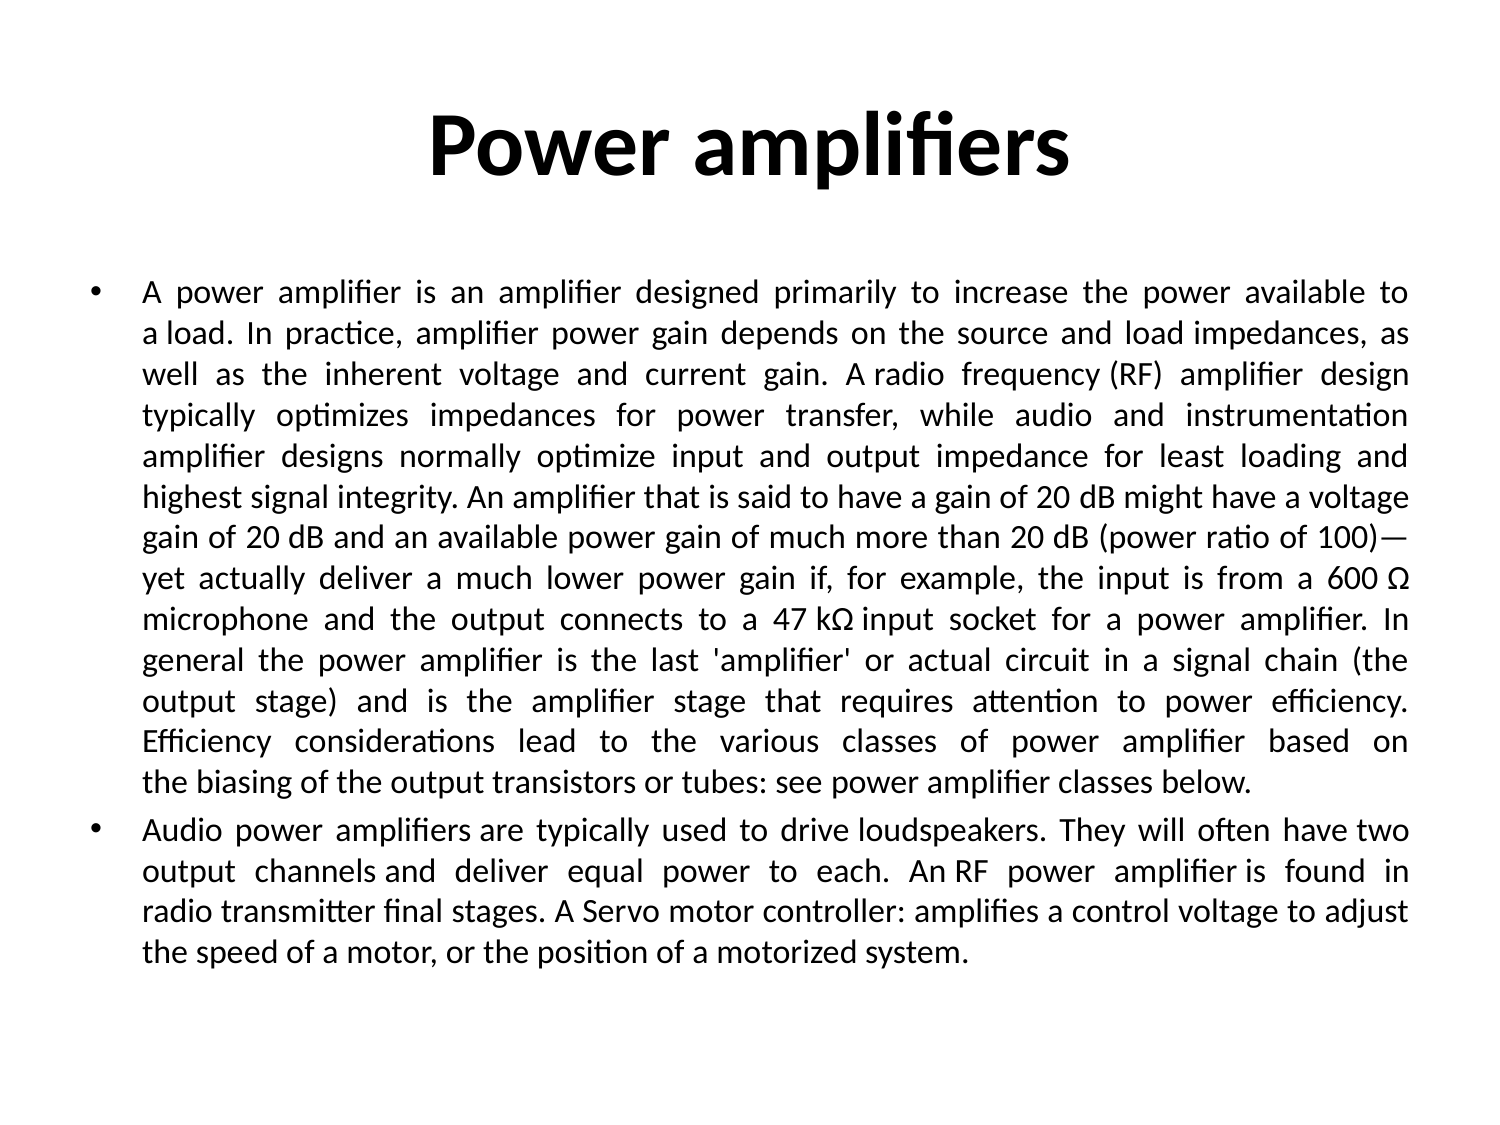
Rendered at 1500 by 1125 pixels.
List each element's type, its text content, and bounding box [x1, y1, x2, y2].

title Power amplifiers [75, 45, 1425, 233]
list A power amplifier is an amplifier designed primarily to increase the power available to a load. In practice, amplifier power gain depends on the source and load impedances, as well as the inherent voltage and current gain. A radio frequency (RF) amplifier design typically optimizes impedances for power transfer, while audio and instrumentation amplifier designs normally optimize input and output impedance for least loading and highest signal integrity. An amplifier that is said to have a gain of 20 dB might have a voltage gain of 20 dB and an available power gain of much more than 20 dB (power ratio of 100)—yet actually deliver a much lower power gain if, for example, the input is from a 600 Ω microphone and the output connects to a 47 kΩ input socket for a power amplifier. In general the power amplifier is the last 'amplifier' or actual circuit in a signal chain (the output stage) and is the amplifier stage that requires attention to power efficiency. Efficiency considerations lead to the various classes of power amplifier based on the biasing of the output transistors or tubes: see power amplifier classes below. Audio power amplifiers are typically used to drive loudspeakers. They will often have two output channels and deliver equal power to each. An RF power amplifier is found in radio transmitter final stages. A Servo motor controller: amplifies a control voltage to adjust the speed of a motor, or the position of a motorized system. [75, 262, 1425, 1005]
